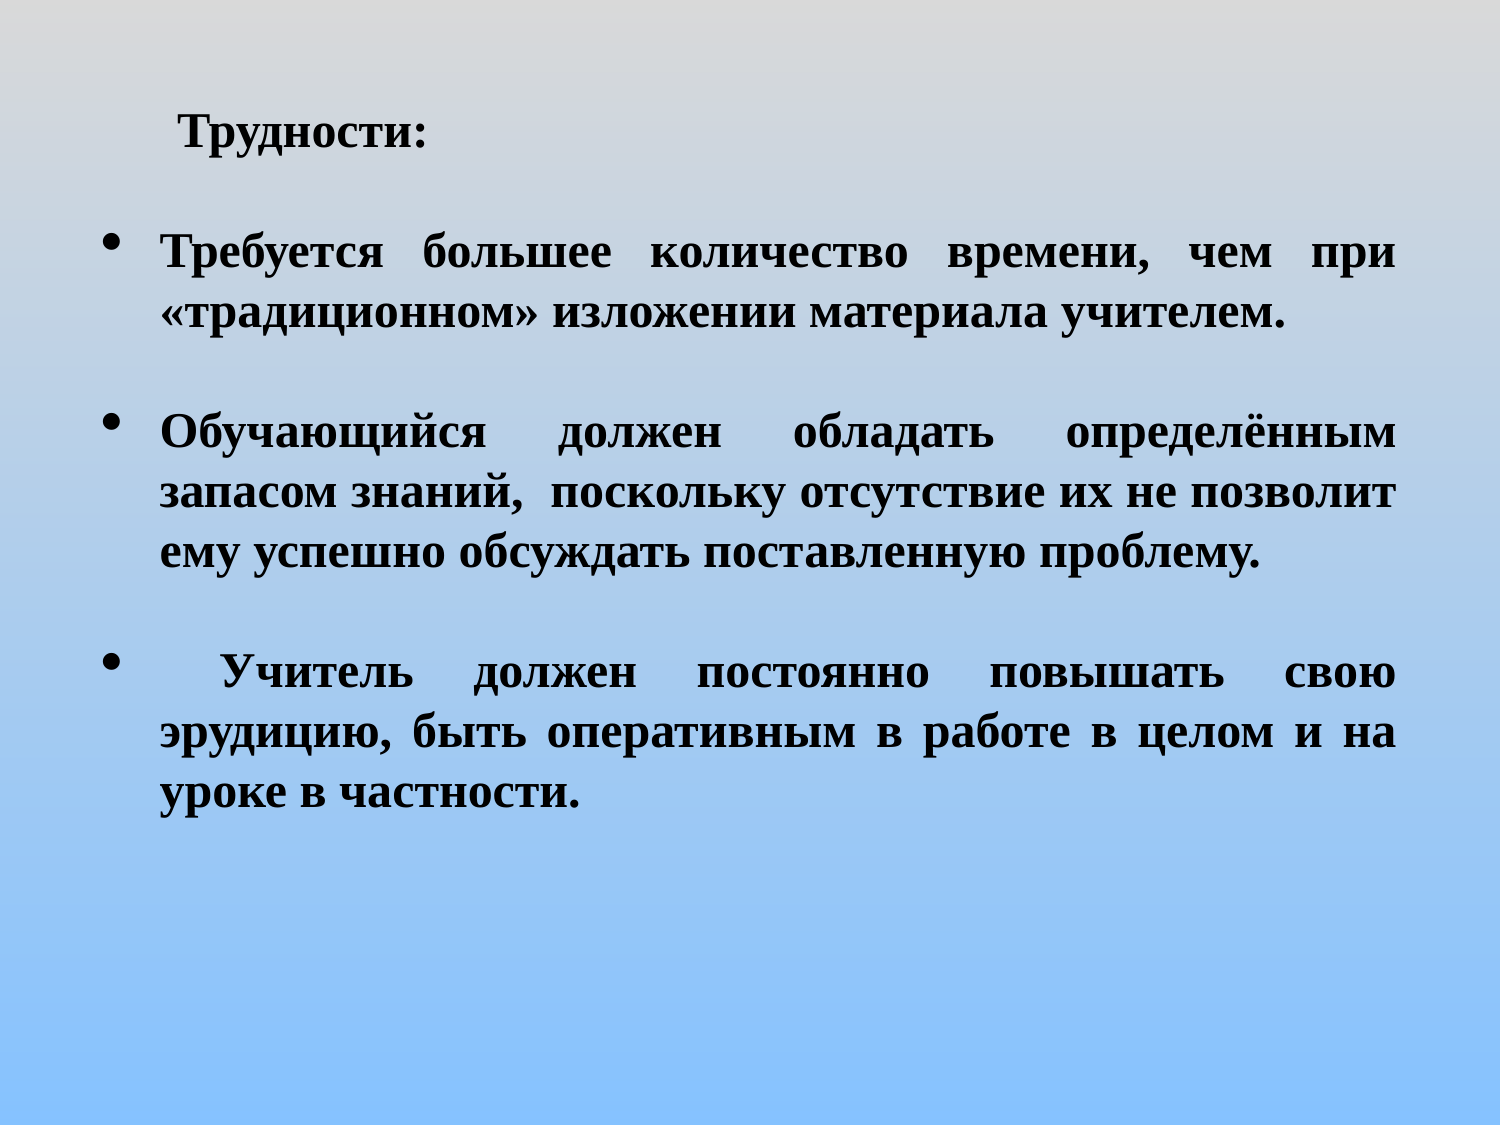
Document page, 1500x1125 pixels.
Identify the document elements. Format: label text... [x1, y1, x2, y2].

text_box Трудности: Требуется большее количество времени, чем при «традиционном» изложении материала учителем. Обучающийся должен обладать определённым запасом знаний, поскольку отсутствие их не позволит ему успешно обсуждать поставленную проблему. Учитель должен постоянно повышать свою эрудицию, быть оперативным в работе в целом и на уроке в частности. [88, 89, 1412, 825]
